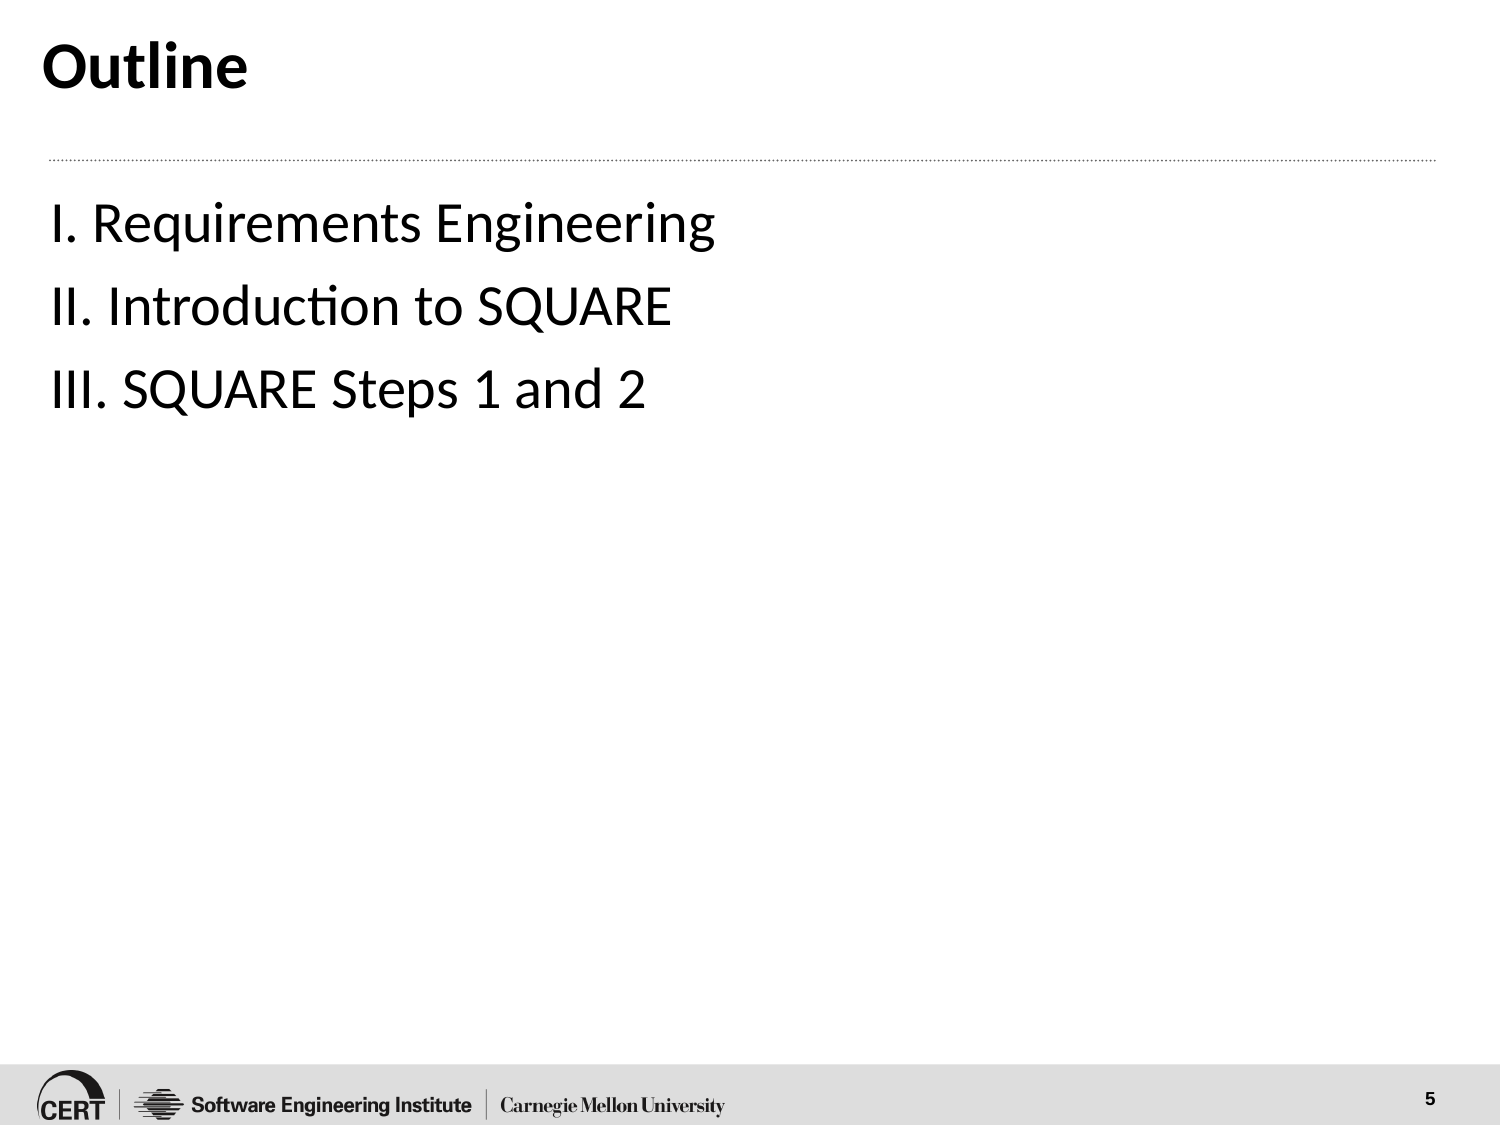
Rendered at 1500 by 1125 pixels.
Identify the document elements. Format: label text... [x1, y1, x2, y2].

list I. Requirements Engineering II. Introduction to SQUARE III. SQUARE Steps 1 and 2 [49, 187, 1438, 1001]
title Outline [42, 37, 1434, 155]
picture [37, 1069, 725, 1122]
